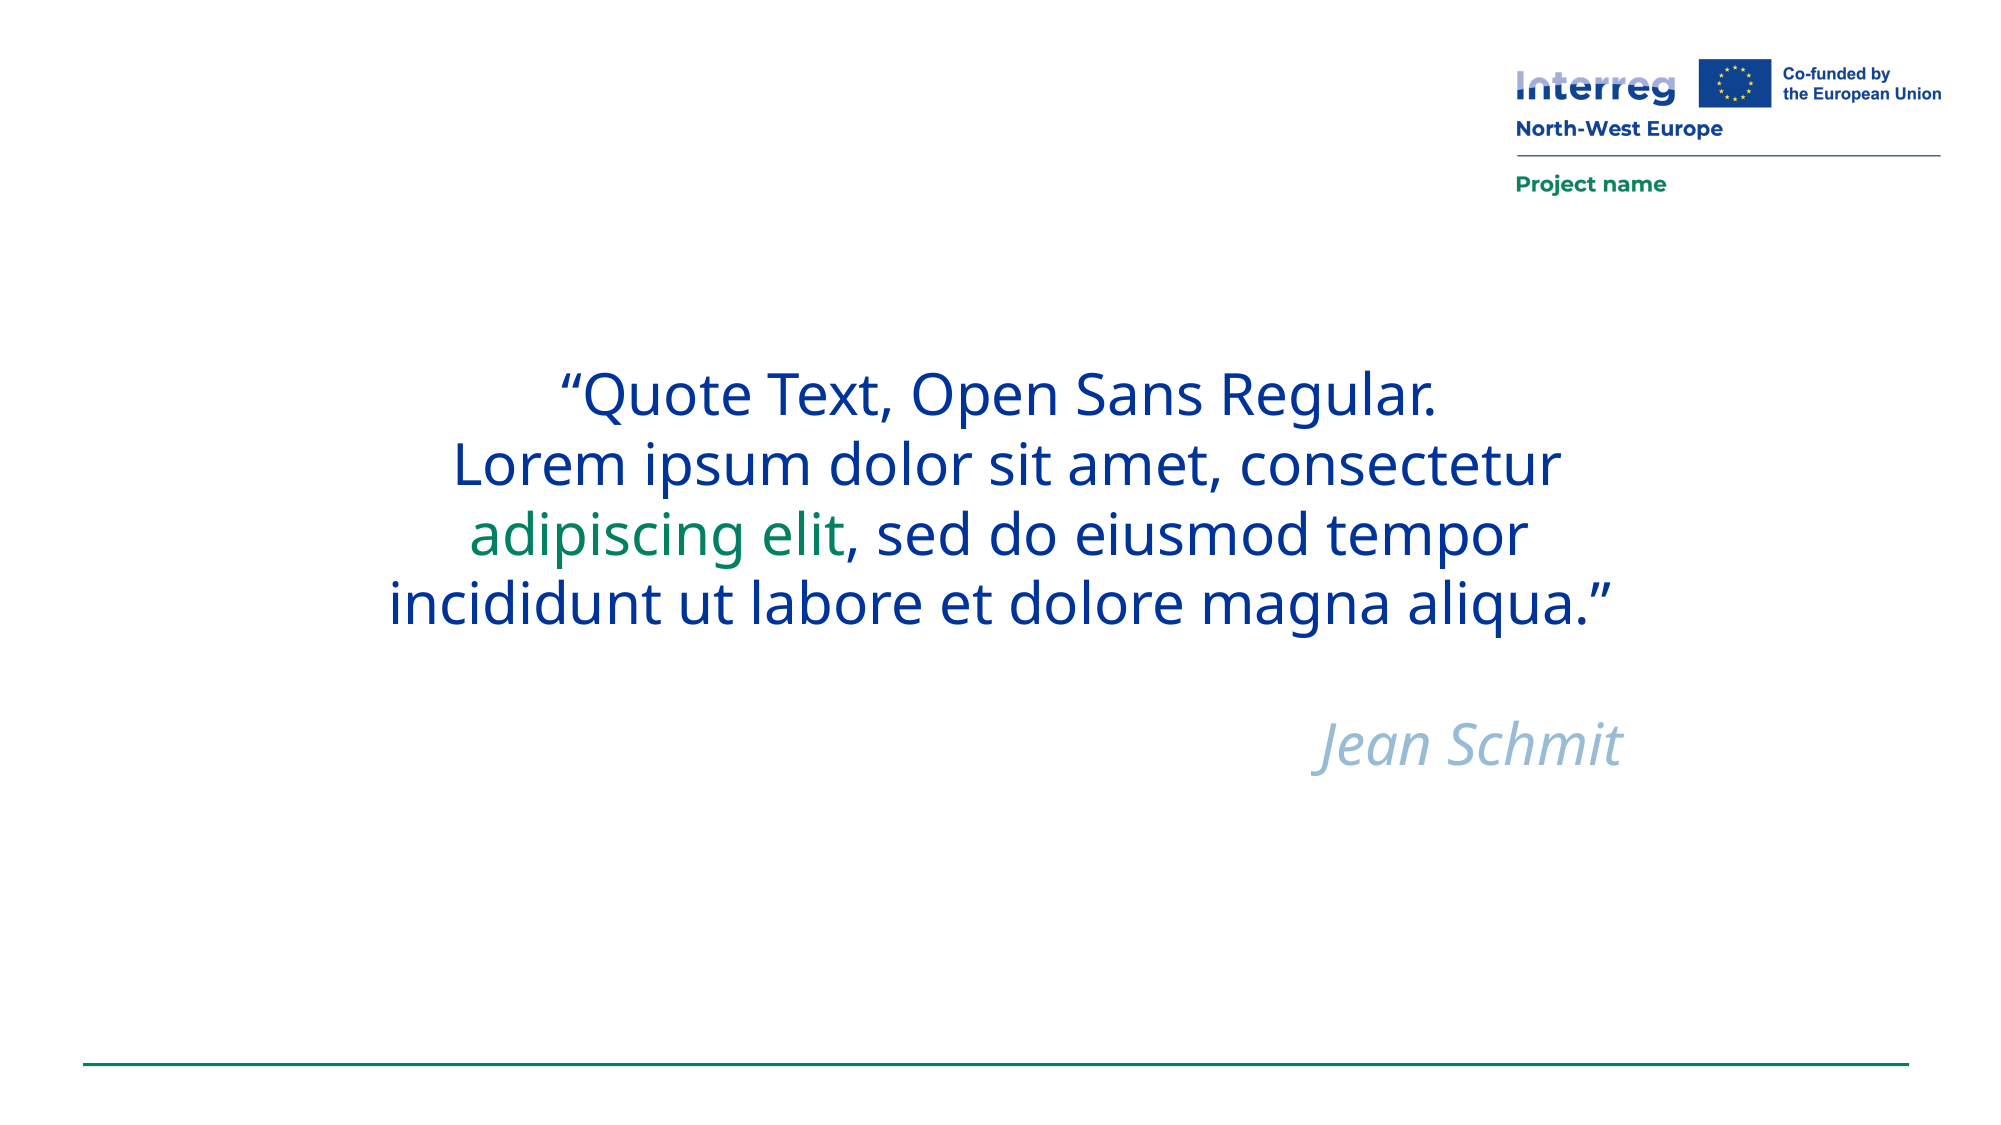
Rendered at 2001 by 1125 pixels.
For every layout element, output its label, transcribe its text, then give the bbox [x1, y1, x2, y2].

text_box “Quote Text, Open Sans Regular. Lorem ipsum dolor sit amet, consectetur adipiscing elit, sed do eiusmod tempor incididunt ut labore et dolore magna aliqua.” Jean Schmit [362, 349, 1638, 798]
picture [1458, 0, 2000, 251]
